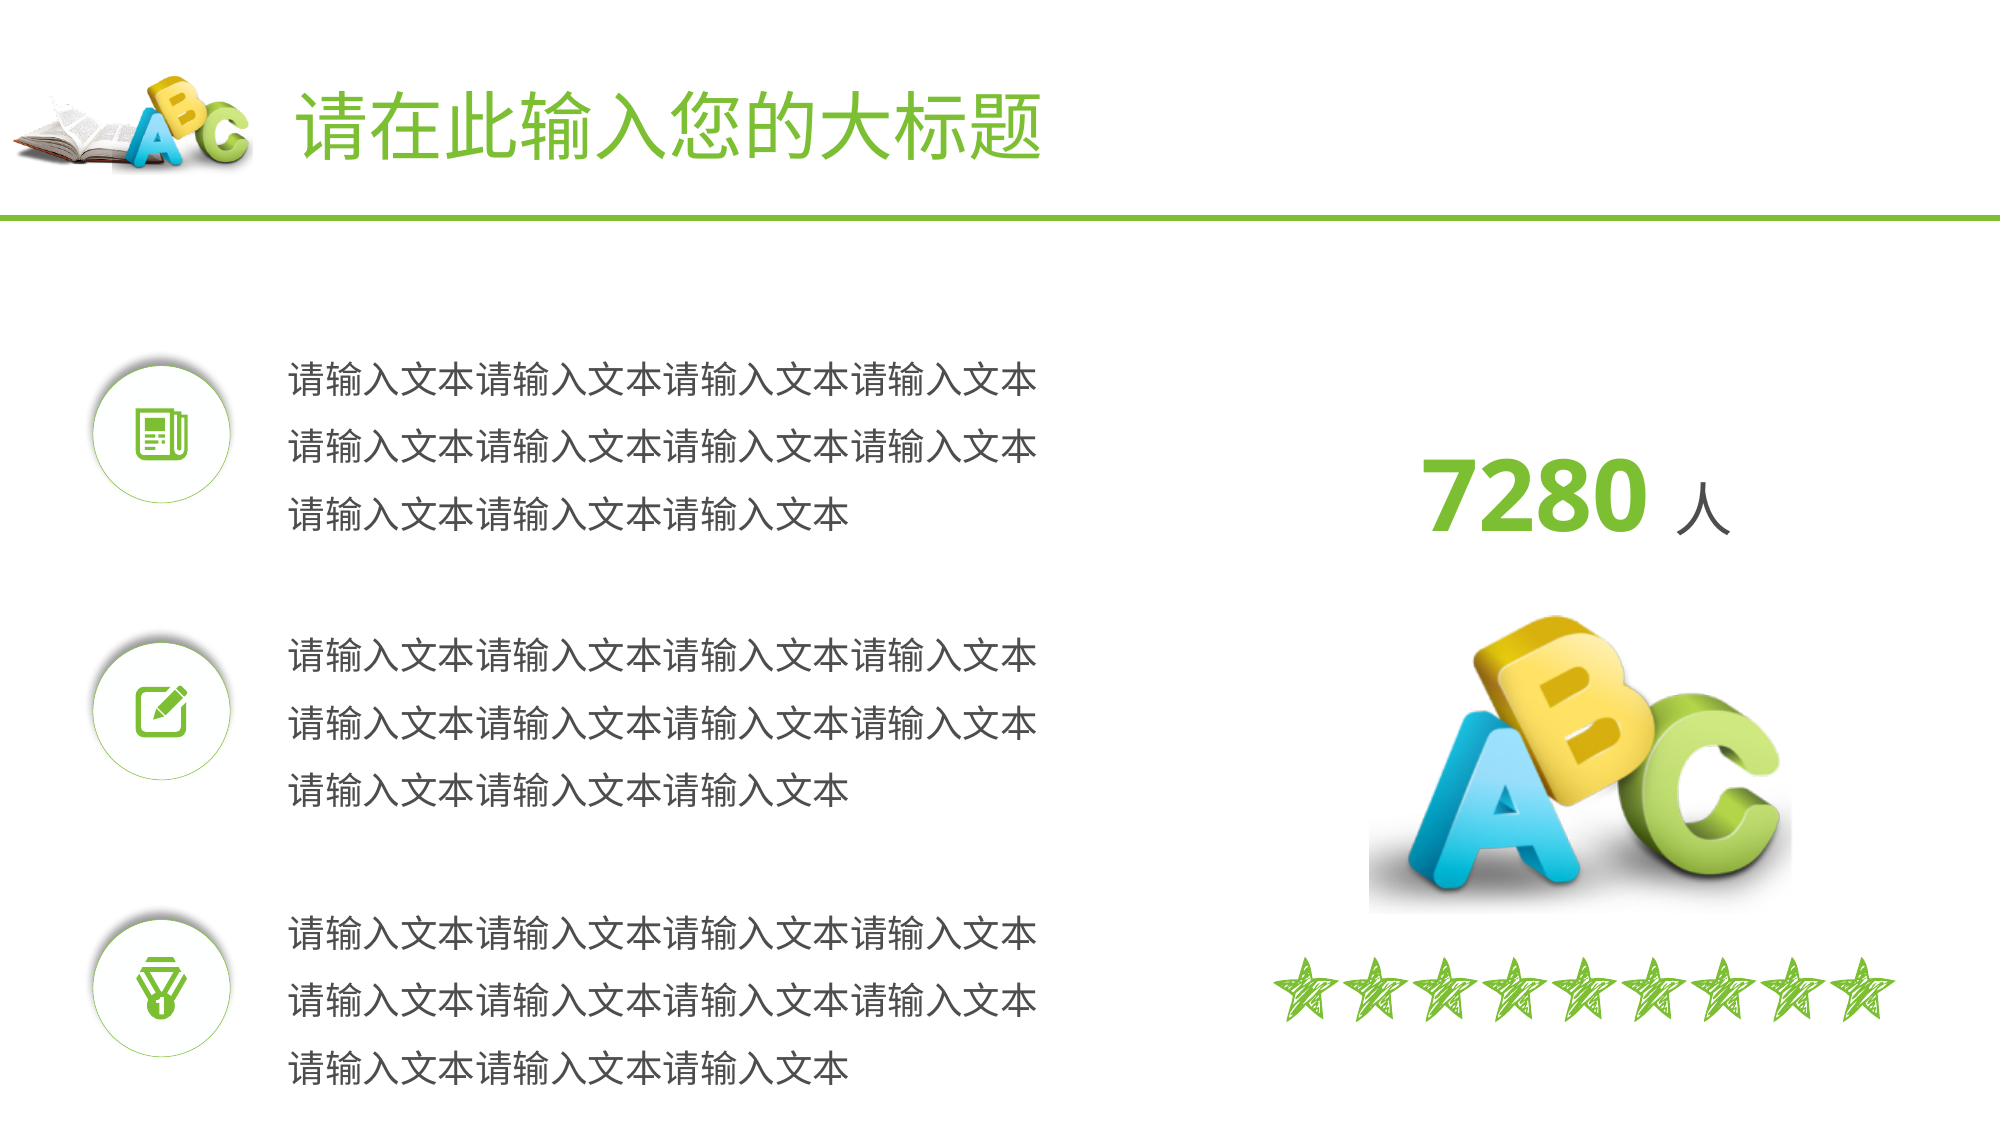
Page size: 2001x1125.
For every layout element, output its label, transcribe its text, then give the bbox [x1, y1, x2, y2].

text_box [92, 642, 231, 780]
picture [1369, 606, 1821, 914]
title 请在此输入您的大标题 [278, 60, 1821, 200]
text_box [1272, 957, 1896, 1024]
text_box 请输入文本请输入文本请输入文本请输入文本请输入文本请输入文本请输入文本请输入文本请输入文本请输入文本请输入文本 [272, 887, 1068, 1089]
picture [13, 72, 262, 175]
text_box 7280人 [1354, 424, 1800, 560]
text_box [92, 919, 231, 1057]
text_box 请输入文本请输入文本请输入文本请输入文本请输入文本请输入文本请输入文本请输入文本请输入文本请输入文本请输入文本 [272, 333, 1068, 535]
text_box 请输入文本请输入文本请输入文本请输入文本请输入文本请输入文本请输入文本请输入文本请输入文本请输入文本请输入文本 [272, 610, 1068, 812]
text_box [92, 365, 231, 503]
